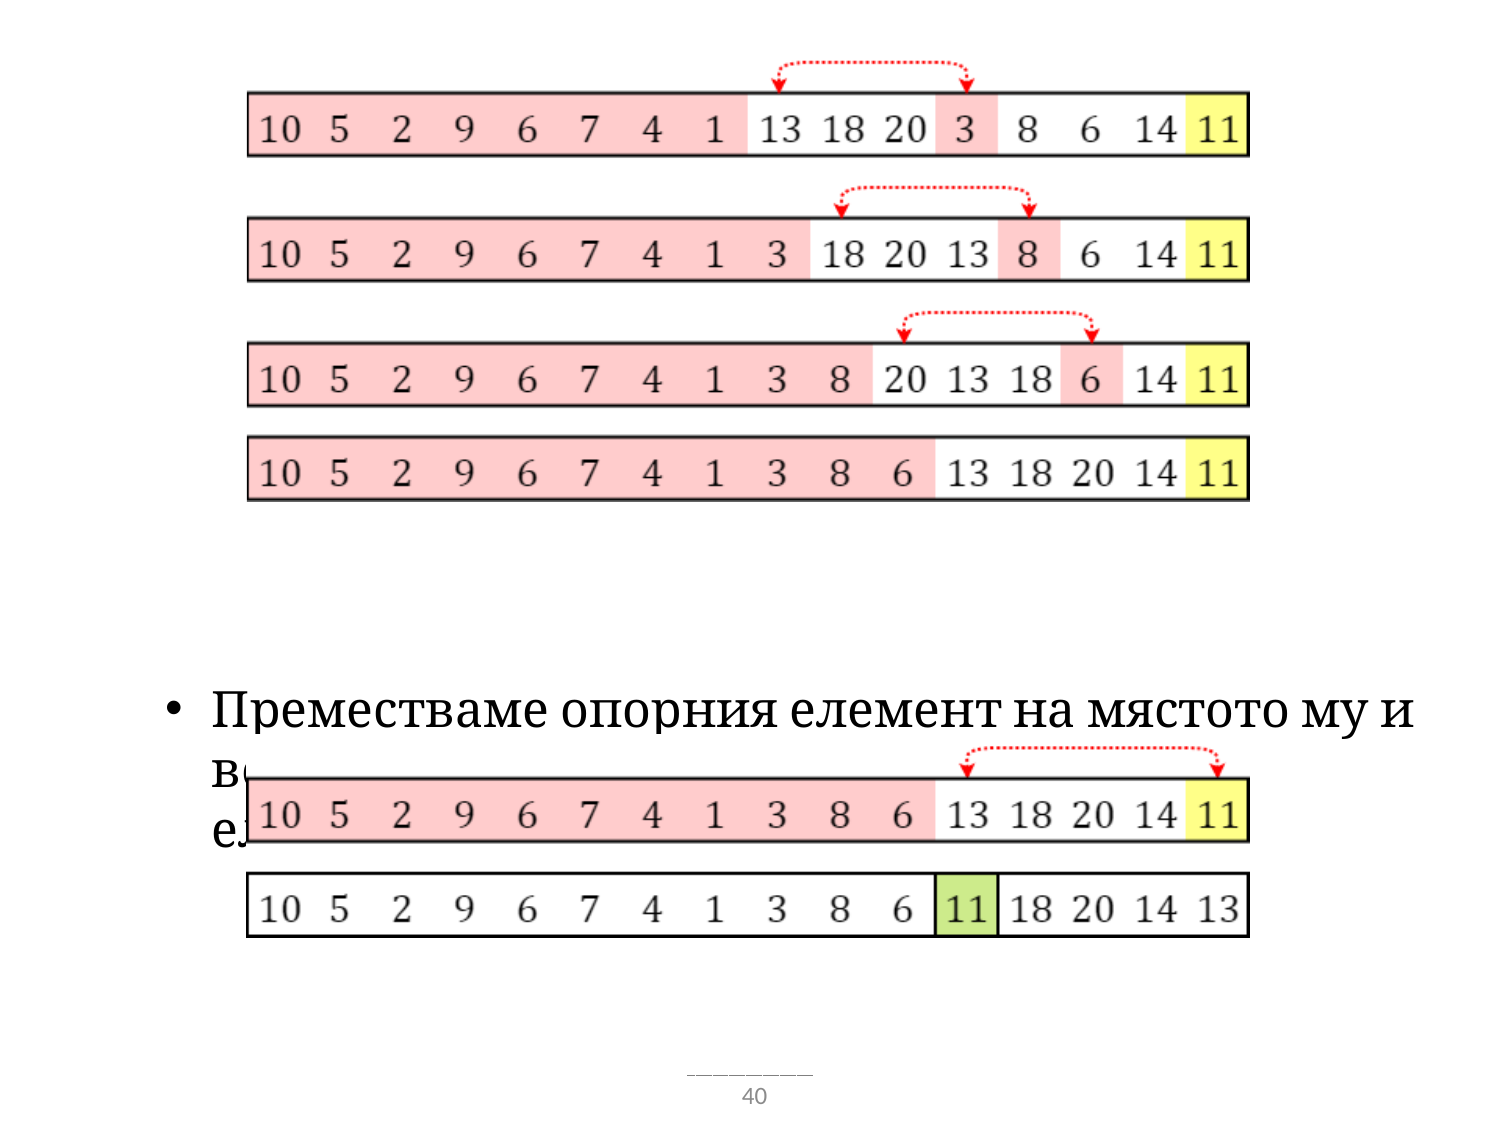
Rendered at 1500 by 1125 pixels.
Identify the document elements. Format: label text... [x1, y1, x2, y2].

slide_number 40 [579, 1065, 930, 1125]
picture [246, 734, 1251, 938]
list Преместваме опорния елемент на мястото му и вече имаме два подмасива, без опорния елемент [75, 62, 1450, 1063]
picture [246, 49, 1251, 502]
